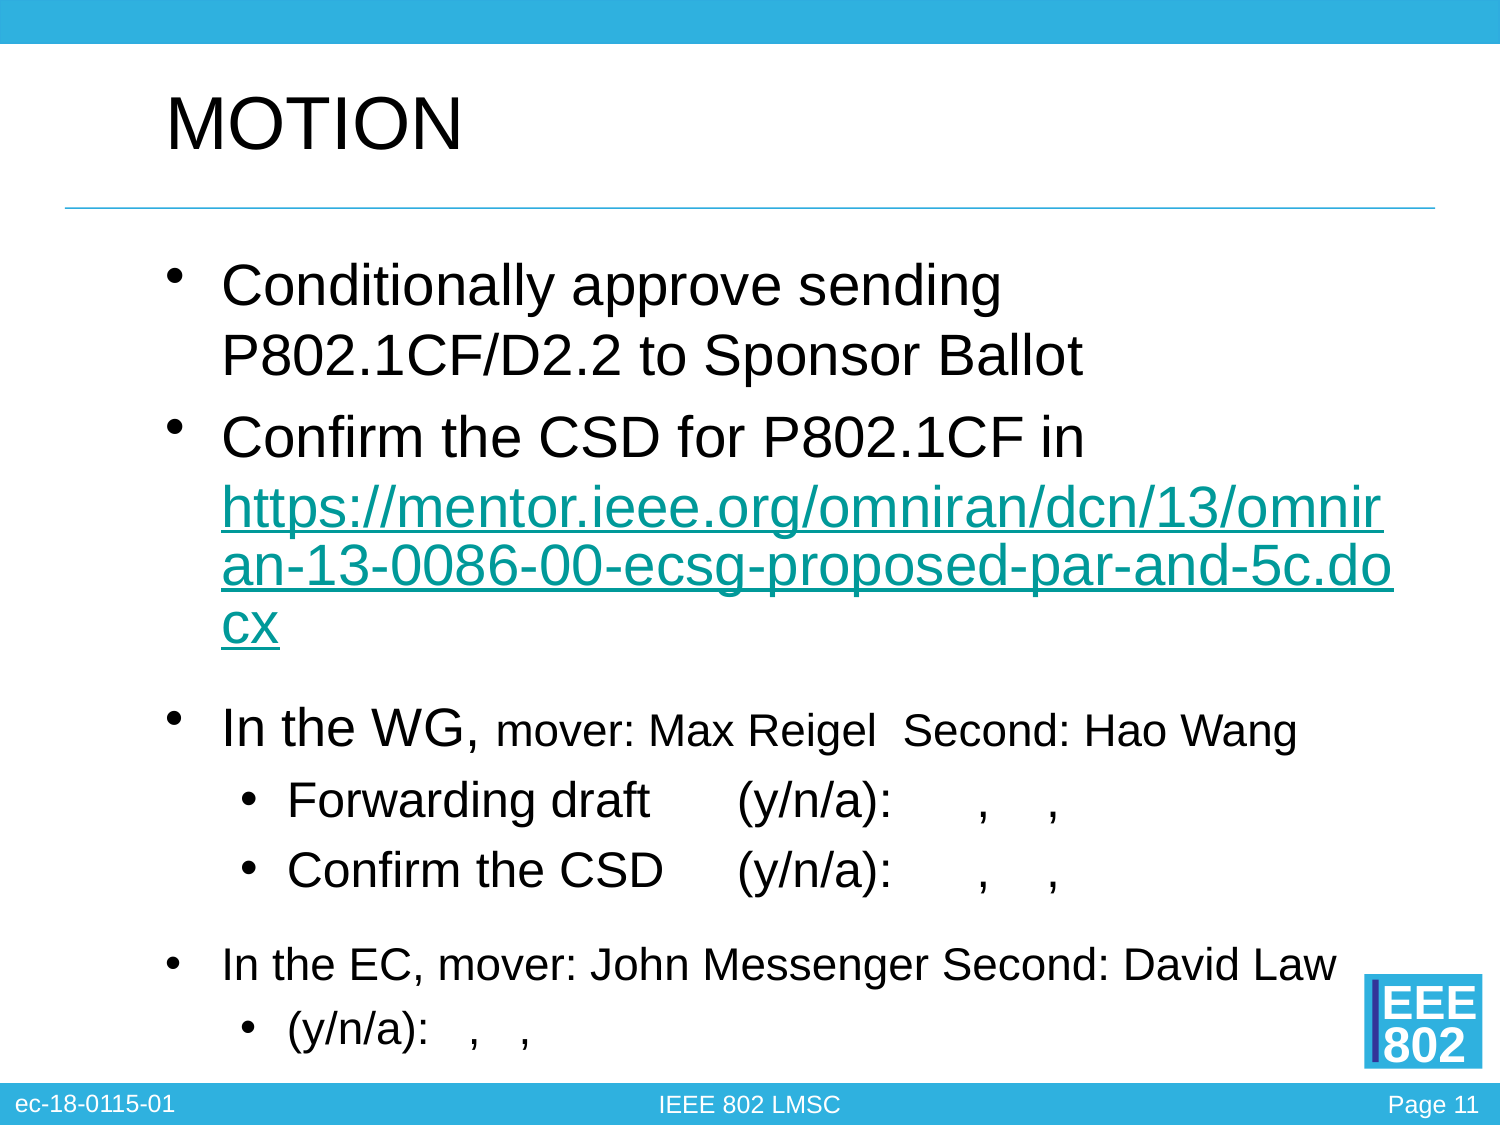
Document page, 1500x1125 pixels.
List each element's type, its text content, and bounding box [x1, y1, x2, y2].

list Conditionally approve sending P802.1CF/D2.2 to Sponsor Ballot Confirm the CSD for P802.1CF in https://mentor.ieee.org/omniran/dcn/13/omniran-13-0086-00-ecsg-proposed-par-and-5c.docx In the WG, mover: Max Reigel Second: Hao Wang Forwarding draft (y/n/a): , , Confirm the CSD (y/n/a): , , In the EC, mover: John Messenger Second: David Law (y/n/a): , , [150, 239, 1425, 1050]
title MOTION [150, 45, 1425, 196]
